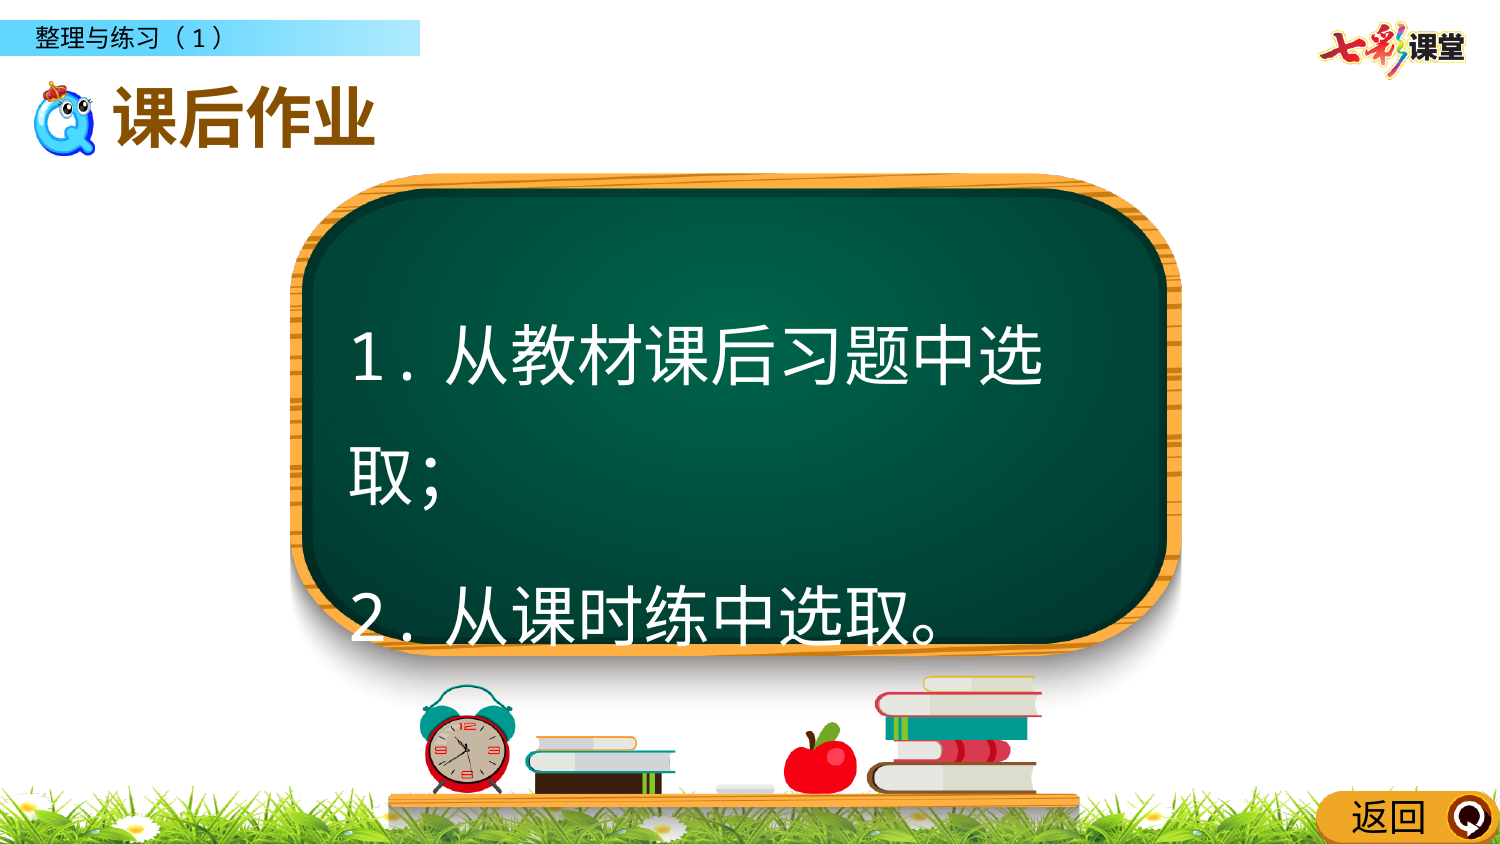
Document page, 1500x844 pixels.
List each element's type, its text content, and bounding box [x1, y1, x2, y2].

picture [1316, 20, 1468, 80]
picture [0, 173, 1500, 844]
text_box 课后作业 [100, 69, 404, 161]
picture [34, 80, 96, 157]
